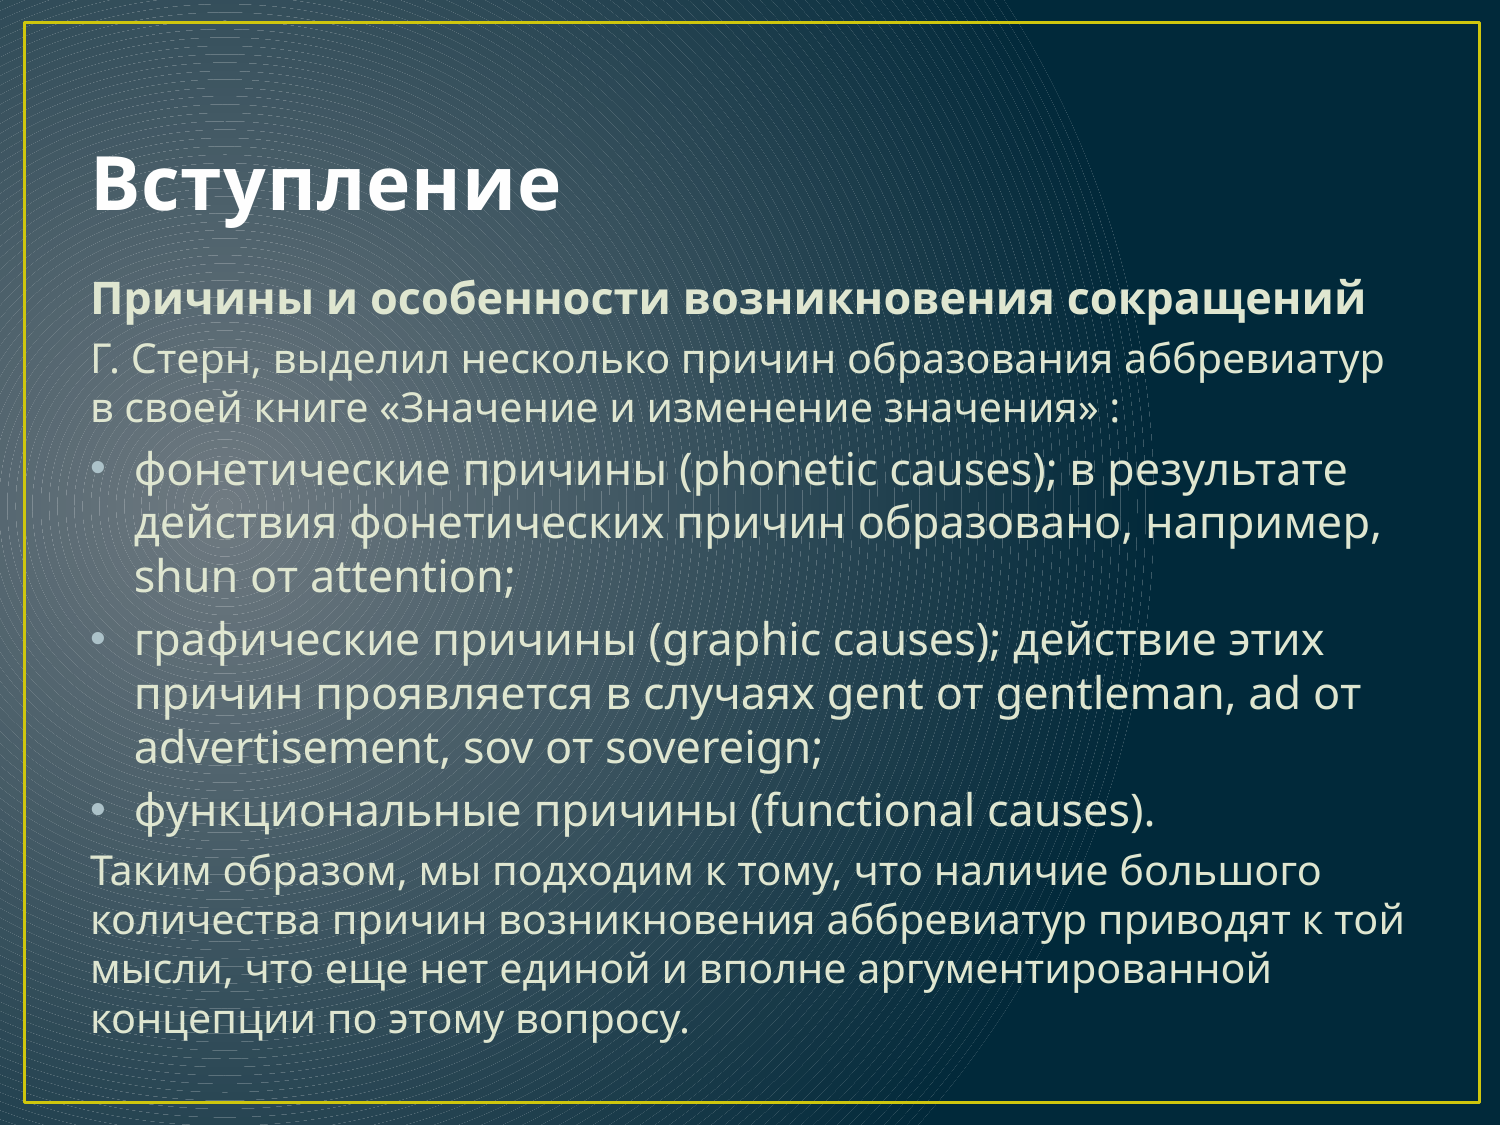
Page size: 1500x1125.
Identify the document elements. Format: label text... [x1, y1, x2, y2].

list Причины и особенности возникновения сокращений Г. Стерн, выделил несколько причин образования аббревиатур в своей книге «Значение и изменение значения» : фонетические причины (phonetic causes); в результате действия фонетических причин образовано, например, shun от attention; графические причины (graphic causes); действие этих причин проявляется в случаях gent от gentleman, ad от advertisement, sov от sovereign; функциональные причины (functional causes). Таким образом, мы подходим к тому, что наличие большого количества причин возникновения аббревиатур приводят к той мысли, что еще нет единой и вполне аргументированной концепции по этому вопросу. [75, 262, 1425, 1059]
title Вступление [75, 45, 1425, 233]
